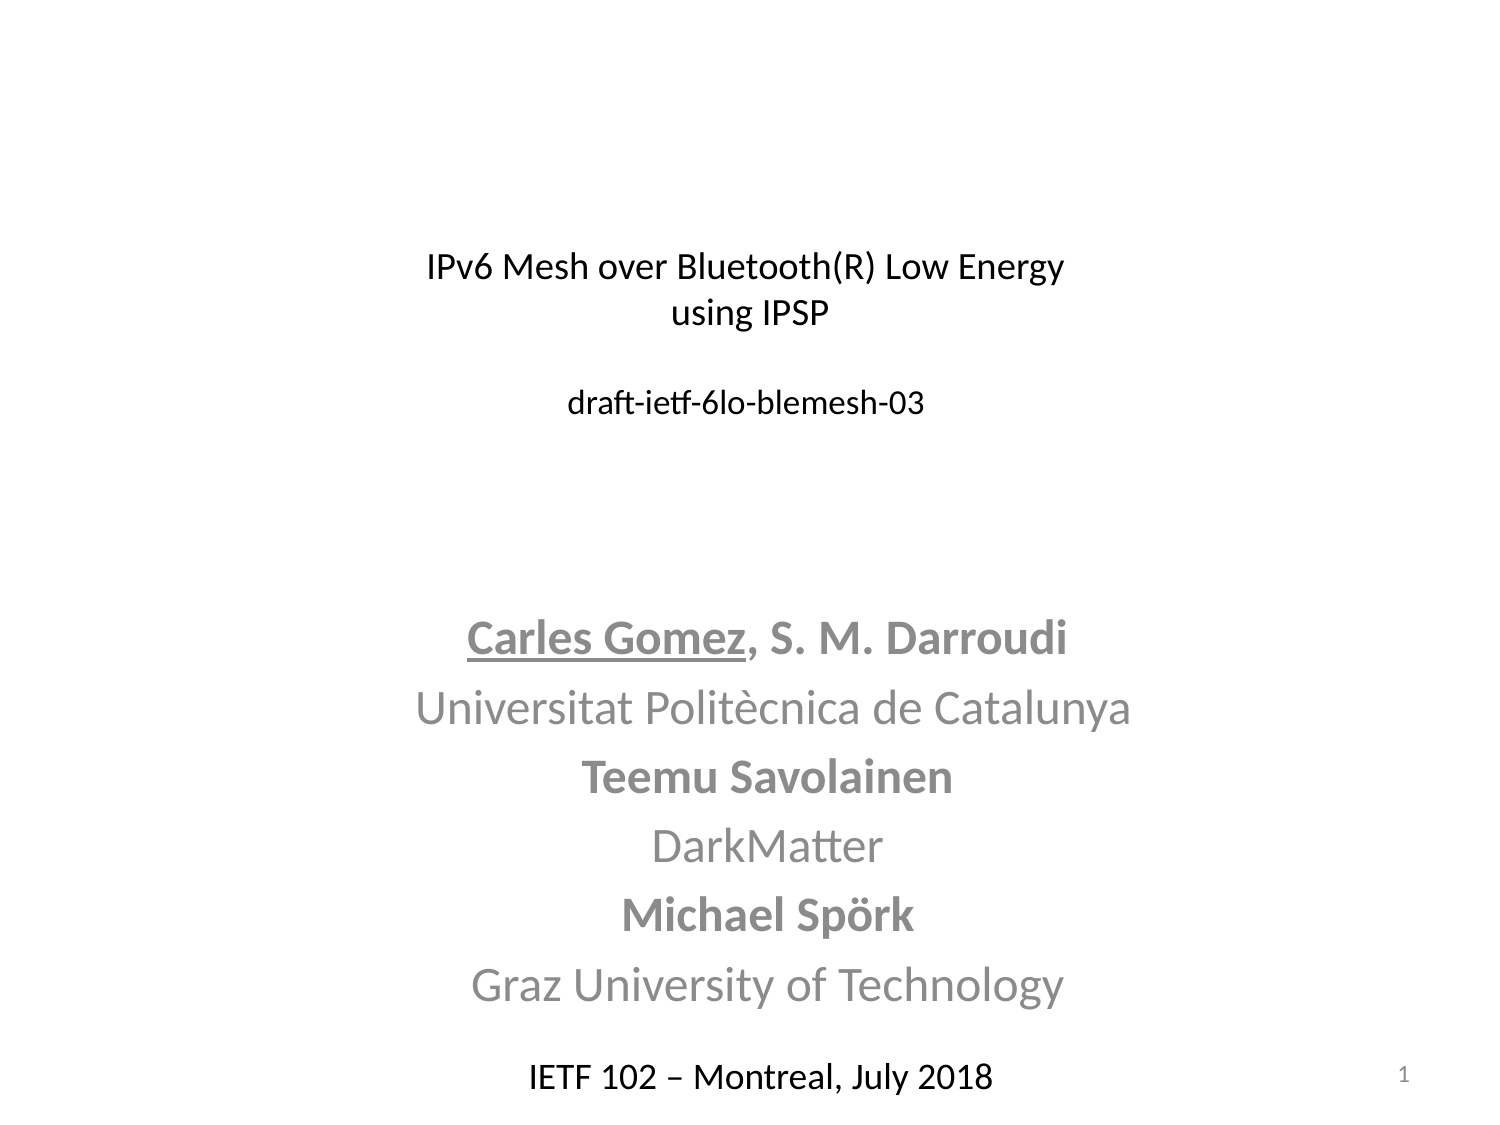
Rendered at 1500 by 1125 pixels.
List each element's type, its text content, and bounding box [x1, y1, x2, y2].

title IPv6 Mesh over Bluetooth(R) Low Energy using IPSP draft-ietf-6lo-blemesh-03 [0, 231, 1500, 473]
subtitle Carles Gomez, S. M. Darroudi Universitat Politècnica de Catalunya Teemu Savolainen DarkMatter Michael Spörk Graz University of Technology [88, 597, 1447, 1019]
slide_number 1 [1074, 1042, 1425, 1103]
text_box IETF 102 – Montreal, July 2018 [513, 1044, 1058, 1105]
